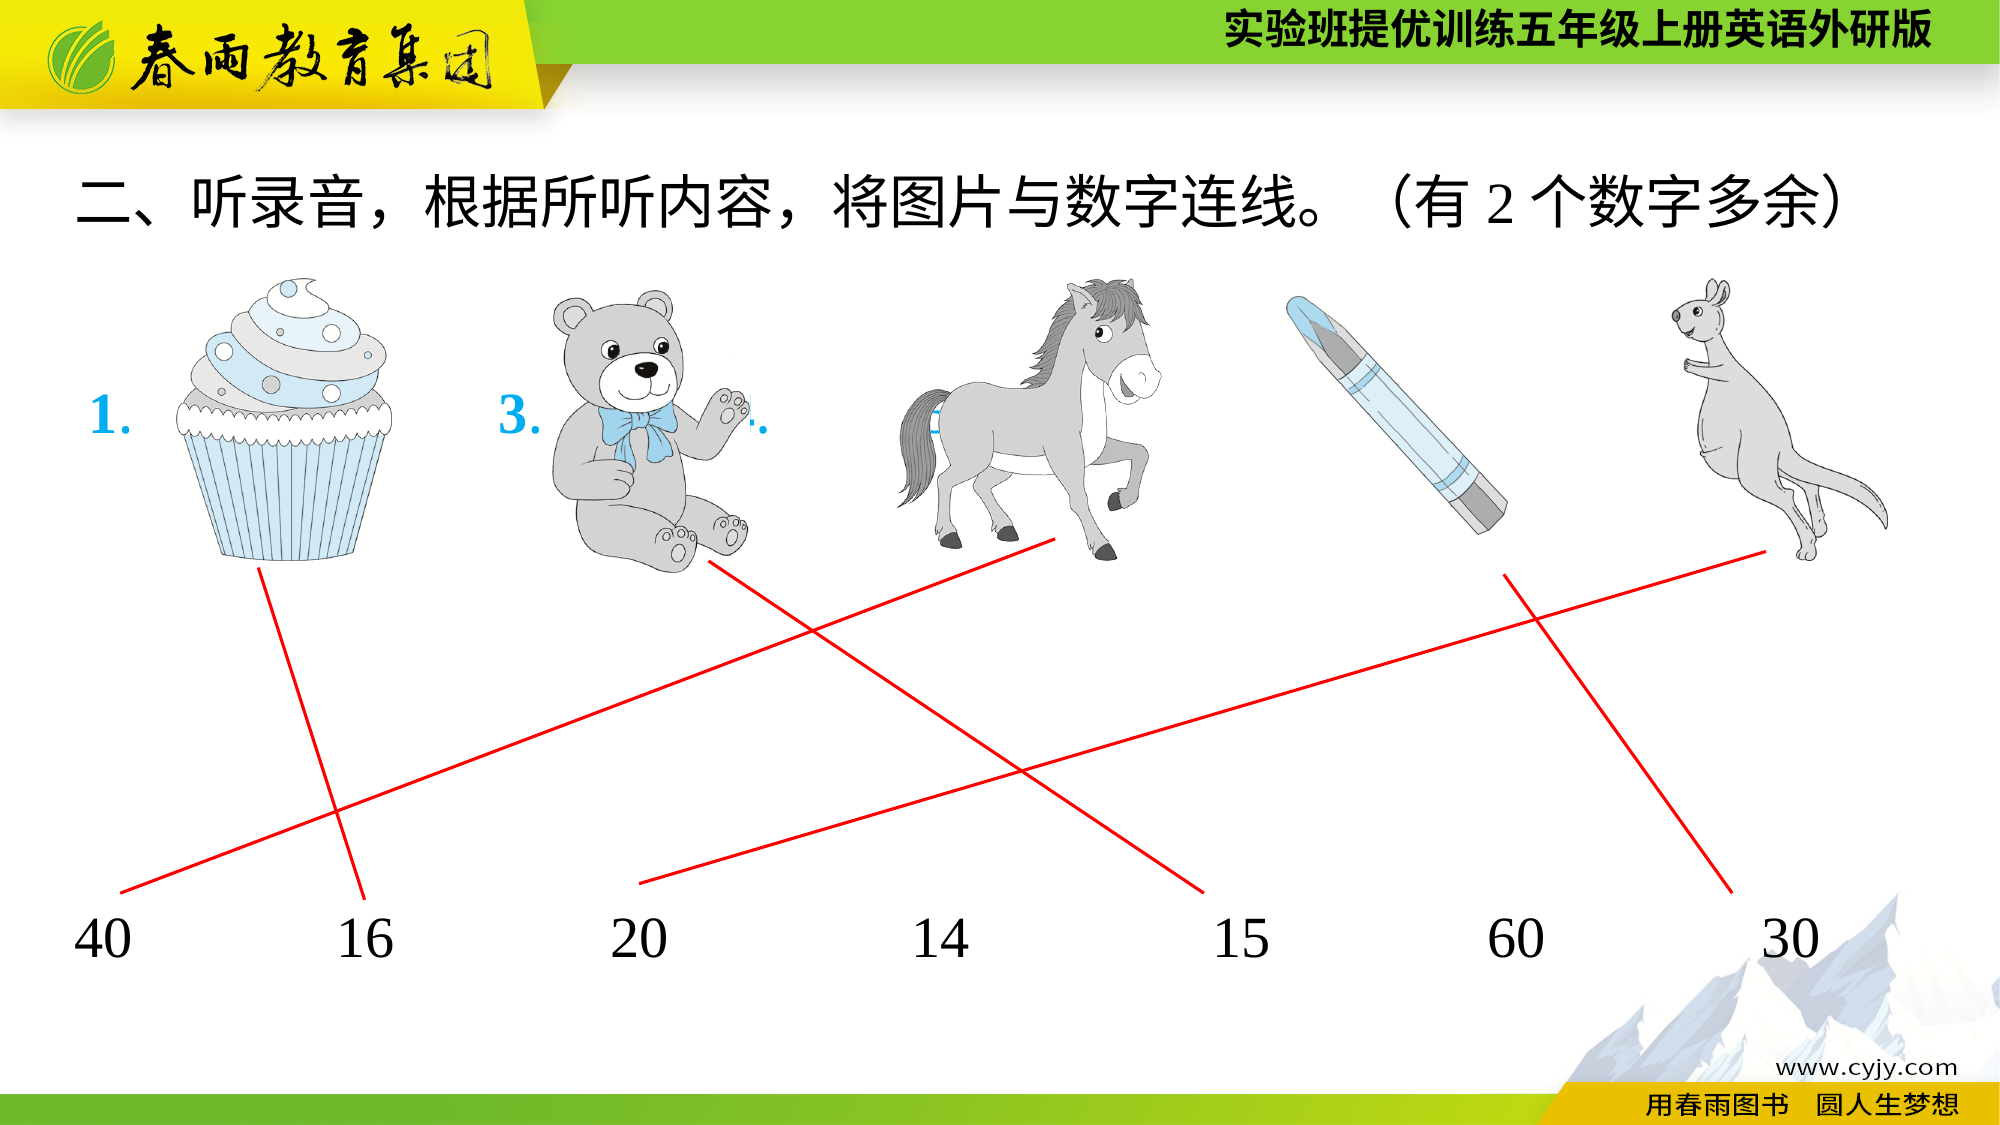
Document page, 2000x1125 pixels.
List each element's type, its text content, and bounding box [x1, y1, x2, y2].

picture [0, 0, 2000, 1125]
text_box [119, 538, 1056, 894]
list 二、听录音，根据所听内容，将图片与数字连线。（有2个数字多余） 1. 2. 3. 4. 5. 40 16 20 14 15 60 30 [59, 122, 1944, 986]
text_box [638, 551, 1767, 884]
